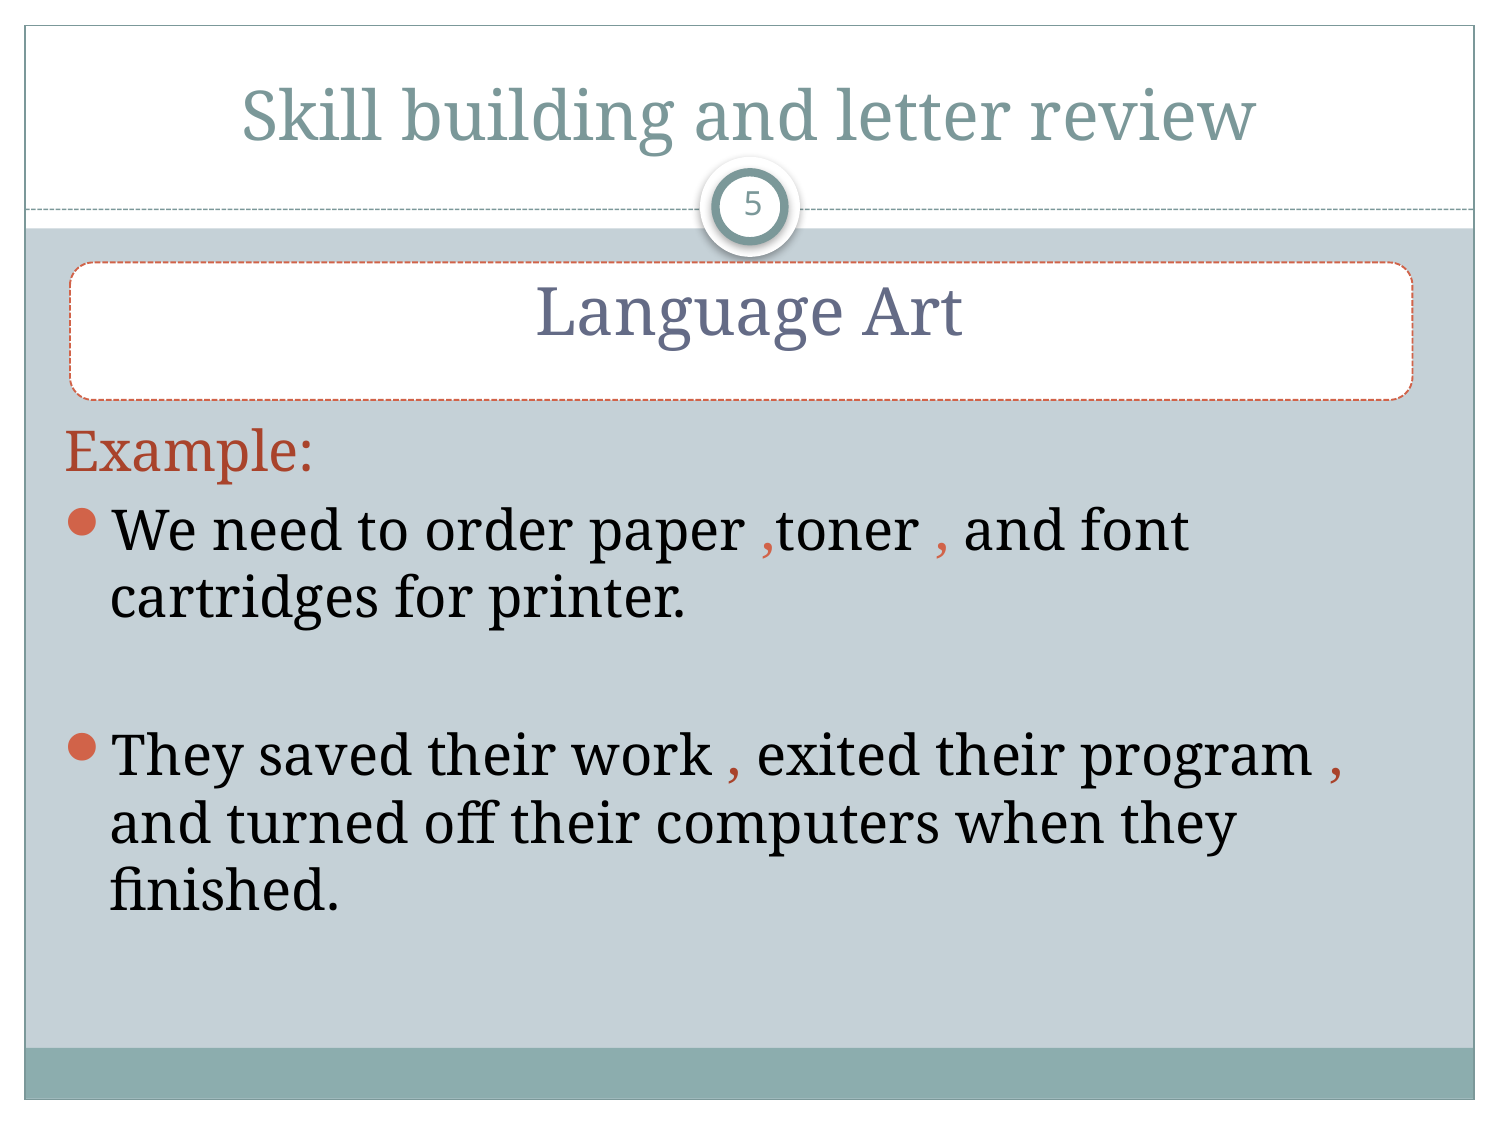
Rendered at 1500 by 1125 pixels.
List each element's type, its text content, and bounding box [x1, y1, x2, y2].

title Skill building and letter review [49, 37, 1450, 162]
list Example: We need to order paper ,toner , and font cartridges for printer. They saved their work , exited their program , and turned off their computers when they finished. [49, 250, 1445, 1001]
text_box Language Art [69, 261, 1414, 401]
slide_number 5 [715, 168, 791, 241]
